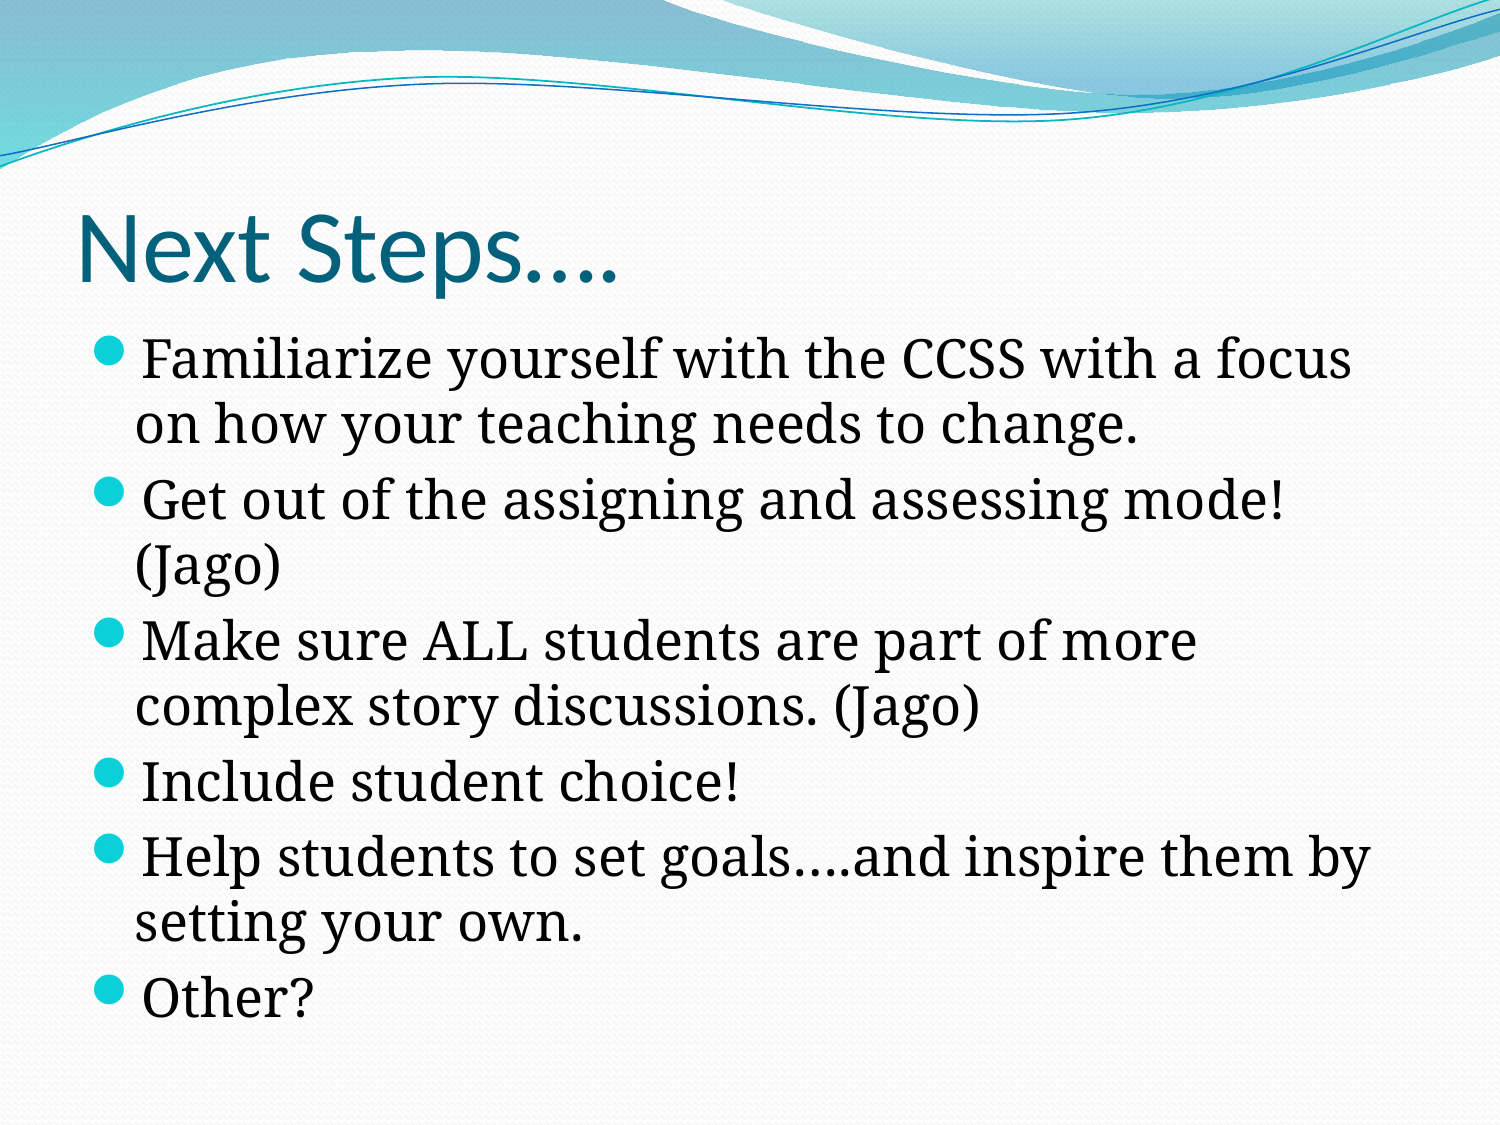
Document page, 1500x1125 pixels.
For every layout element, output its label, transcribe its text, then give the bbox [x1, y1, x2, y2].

title Next Steps…. [75, 115, 1425, 303]
list Familiarize yourself with the CCSS with a focus on how your teaching needs to change. Get out of the assigning and assessing mode! (Jago) Make sure ALL students are part of more complex story discussions. (Jago) Include student choice! Help students to set goals….and inspire them by setting your own. Other? [75, 317, 1425, 1038]
